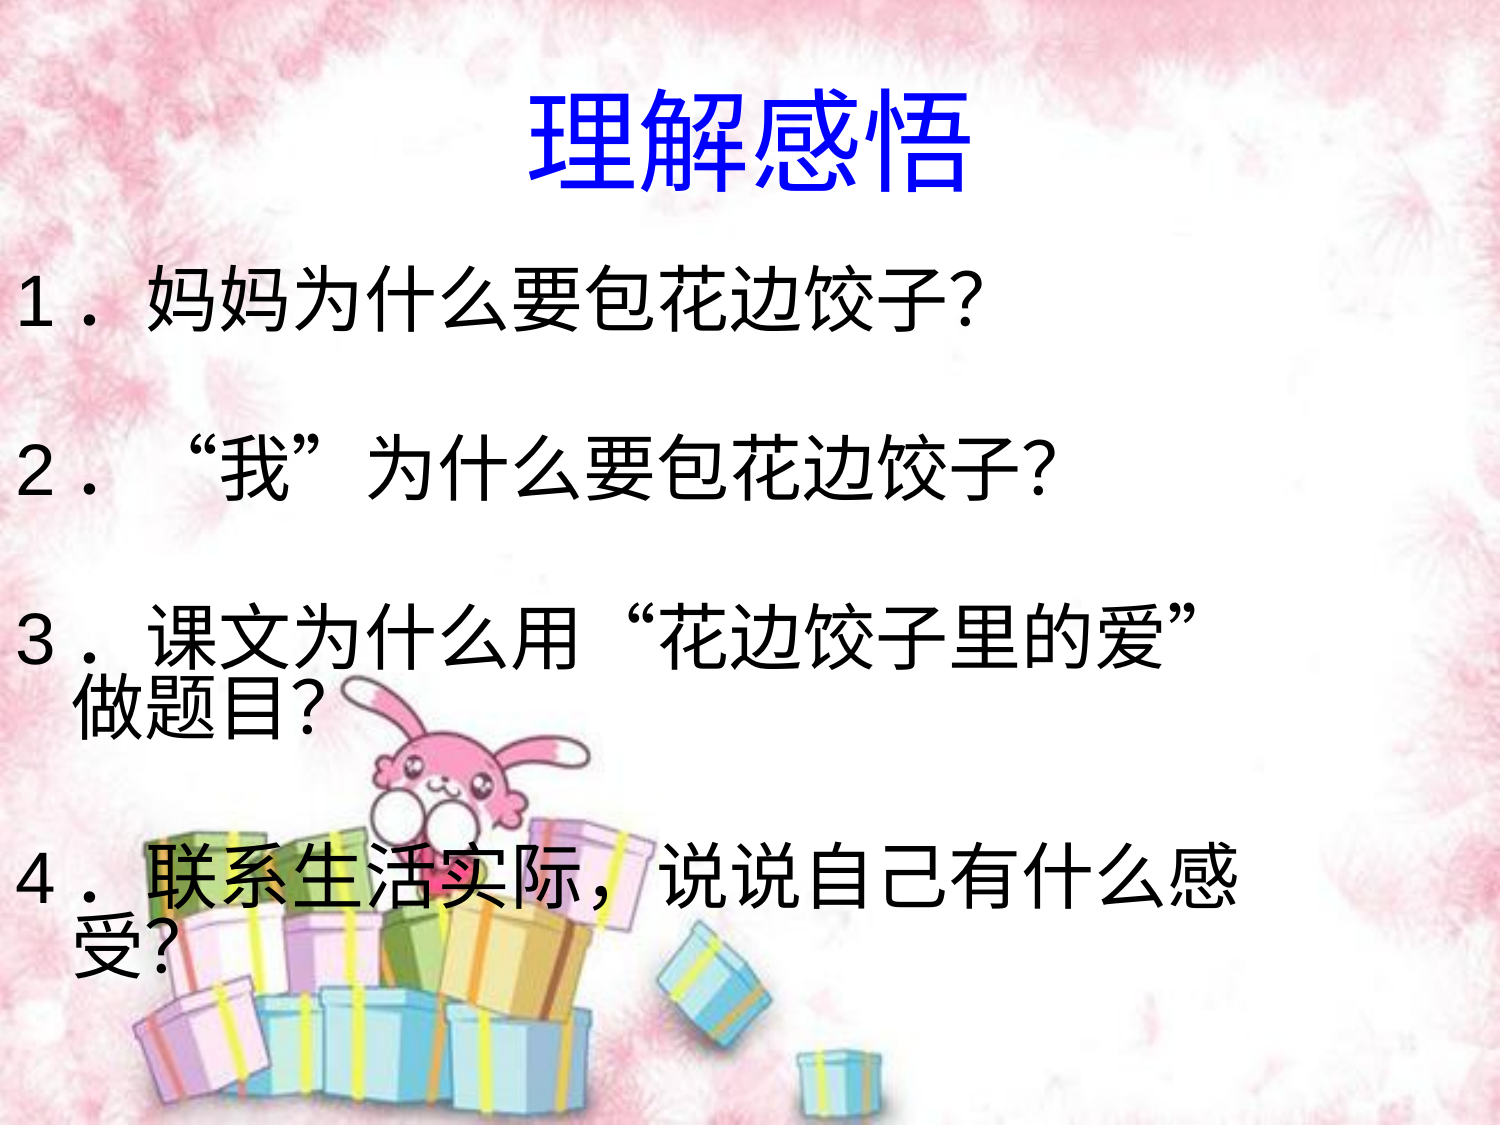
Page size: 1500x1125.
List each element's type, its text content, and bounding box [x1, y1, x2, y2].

list 1．妈妈为什么要包花边饺子？ 2．“我”为什么要包花边饺子？ 3．课文为什么用“花边饺子里的爱”做题目？ 4．联系生活实际，说说自己有什么感受？ [0, 262, 1270, 1012]
title 理解感悟 [75, 45, 1425, 233]
picture [0, 0, 1500, 1125]
